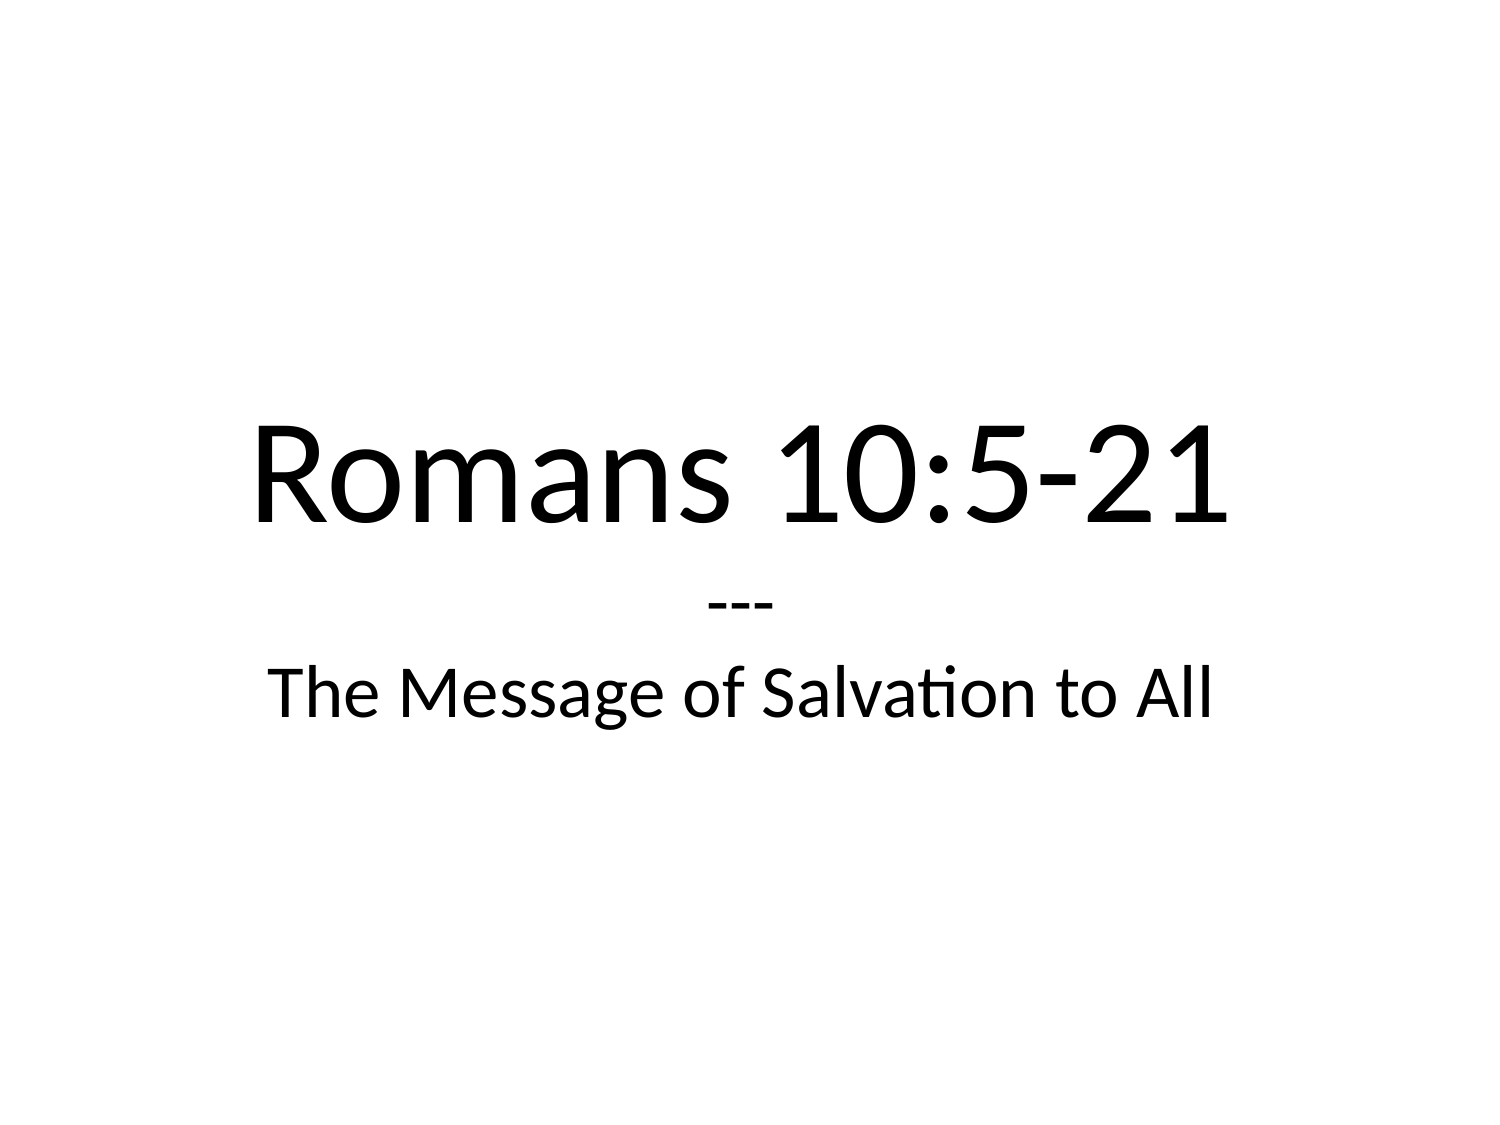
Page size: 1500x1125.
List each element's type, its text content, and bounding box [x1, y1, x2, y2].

title Romans 10:5-21 --- The Message of Salvation to All [103, 295, 1379, 811]
